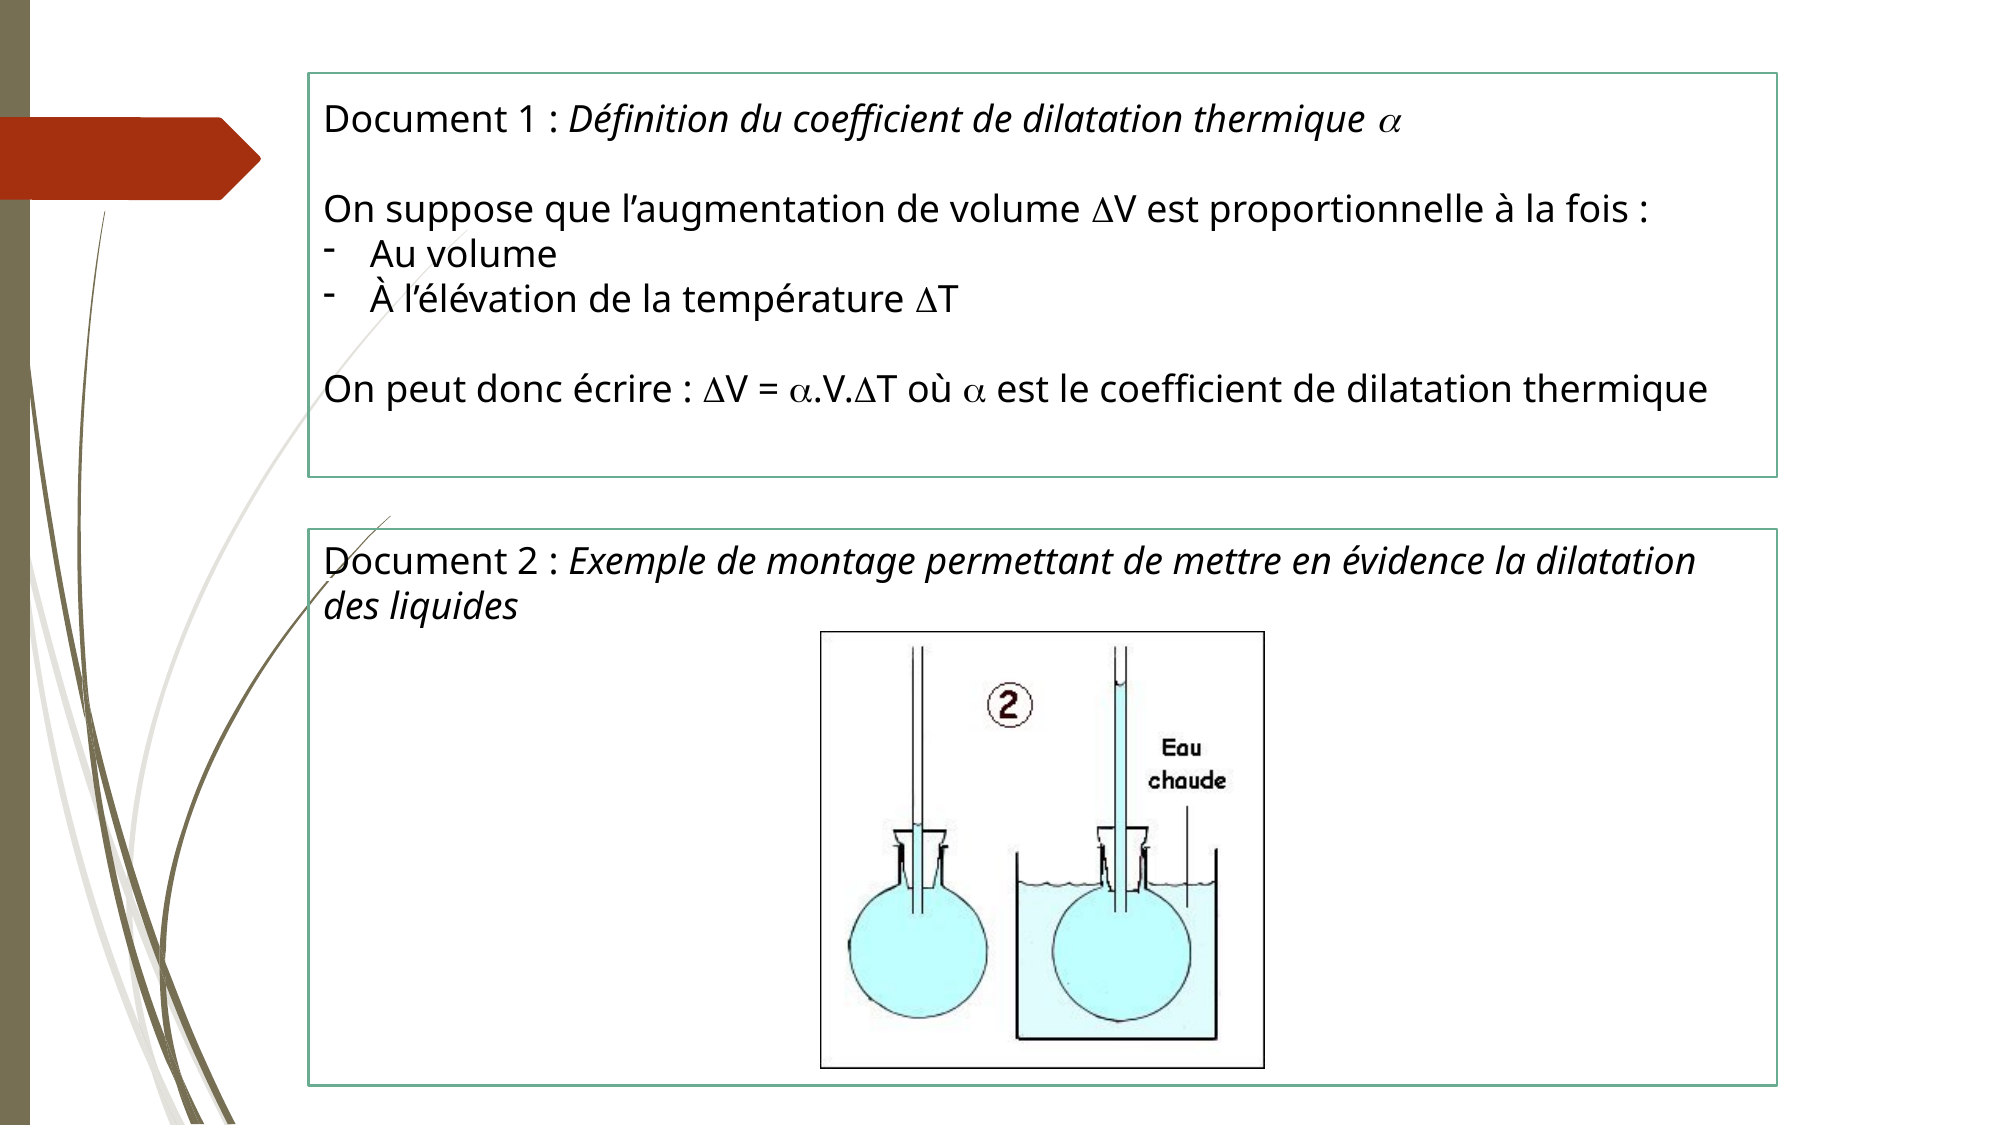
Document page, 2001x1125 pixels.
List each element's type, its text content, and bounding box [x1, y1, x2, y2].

text_box Document 1 : Définition du coefficient de dilatation thermique  On suppose que l’augmentation de volume V est proportionnelle à la fois : Au volume À l’élévation de la température T On peut donc écrire : V = .V.T où  est le coefficient de dilatation thermique [308, 72, 1777, 477]
picture [820, 630, 1265, 1069]
text_box Document 2 : Exemple de montage permettant de mettre en évidence la dilatation des liquides [308, 529, 1777, 1086]
